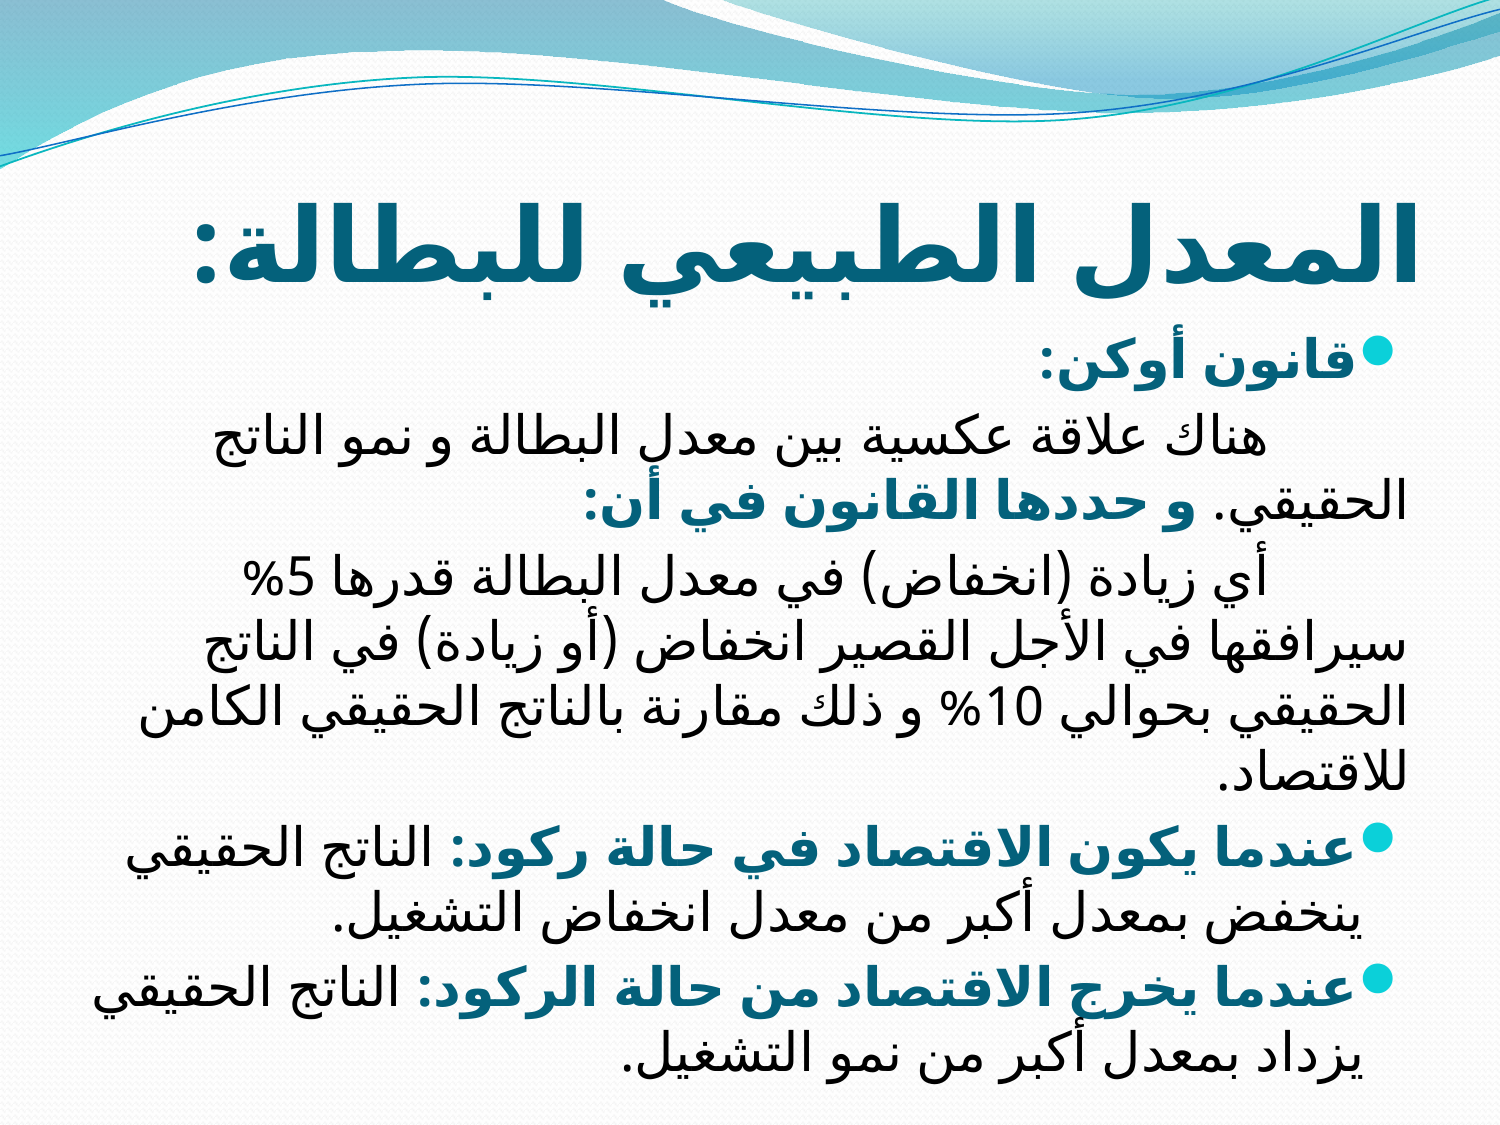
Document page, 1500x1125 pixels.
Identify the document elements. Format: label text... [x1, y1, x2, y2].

title المعدل الطبيعي للبطالة: [75, 115, 1425, 303]
list قانون أوكن: هناك علاقة عكسية بين معدل البطالة و نمو الناتج الحقيقي. و حددها القانون في أن: أي زيادة (انخفاض) في معدل البطالة قدرها 5% سيرافقها في الأجل القصير انخفاض (أو زيادة) في الناتج الحقيقي بحوالي 10% و ذلك مقارنة بالناتج الحقيقي الكامن للاقتصاد. عندما يكون الاقتصاد في حالة ركود: الناتج الحقيقي ينخفض بمعدل أكبر من معدل انخفاض التشغيل. عندما يخرج الاقتصاد من حالة الركود: الناتج الحقيقي يزداد بمعدل أكبر من نمو التشغيل. [75, 317, 1425, 1038]
footer [437, 1042, 988, 1103]
